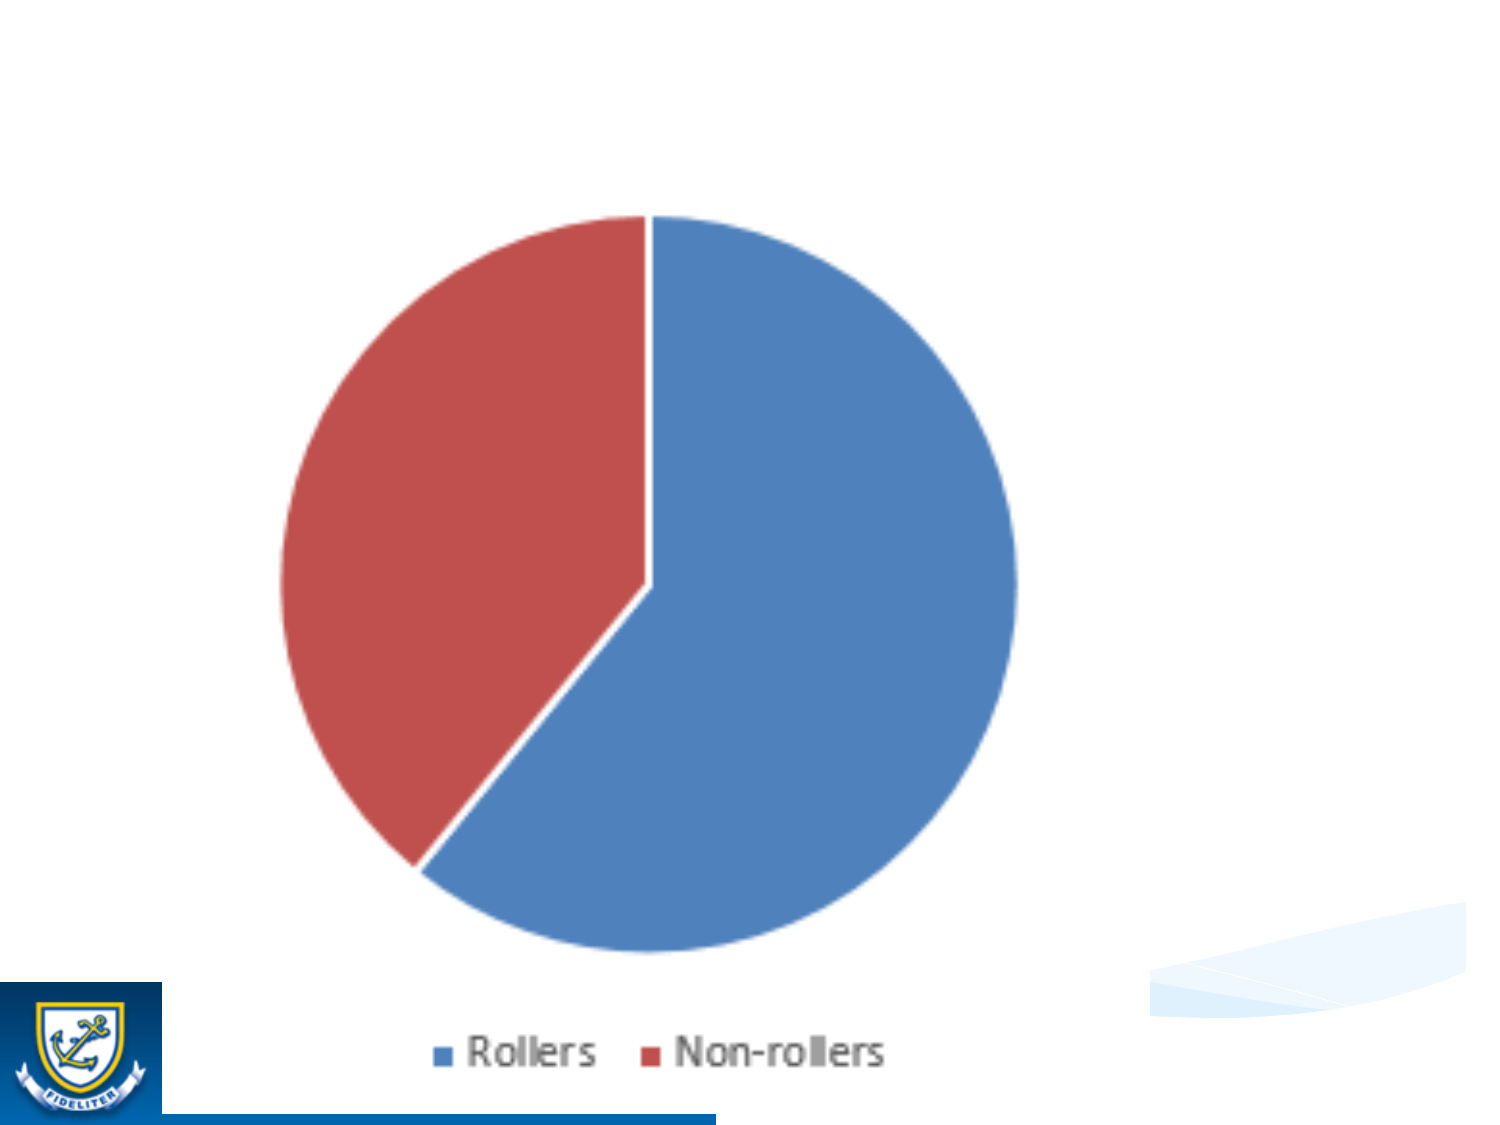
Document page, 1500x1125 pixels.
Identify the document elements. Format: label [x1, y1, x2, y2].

picture [0, 187, 1151, 1125]
